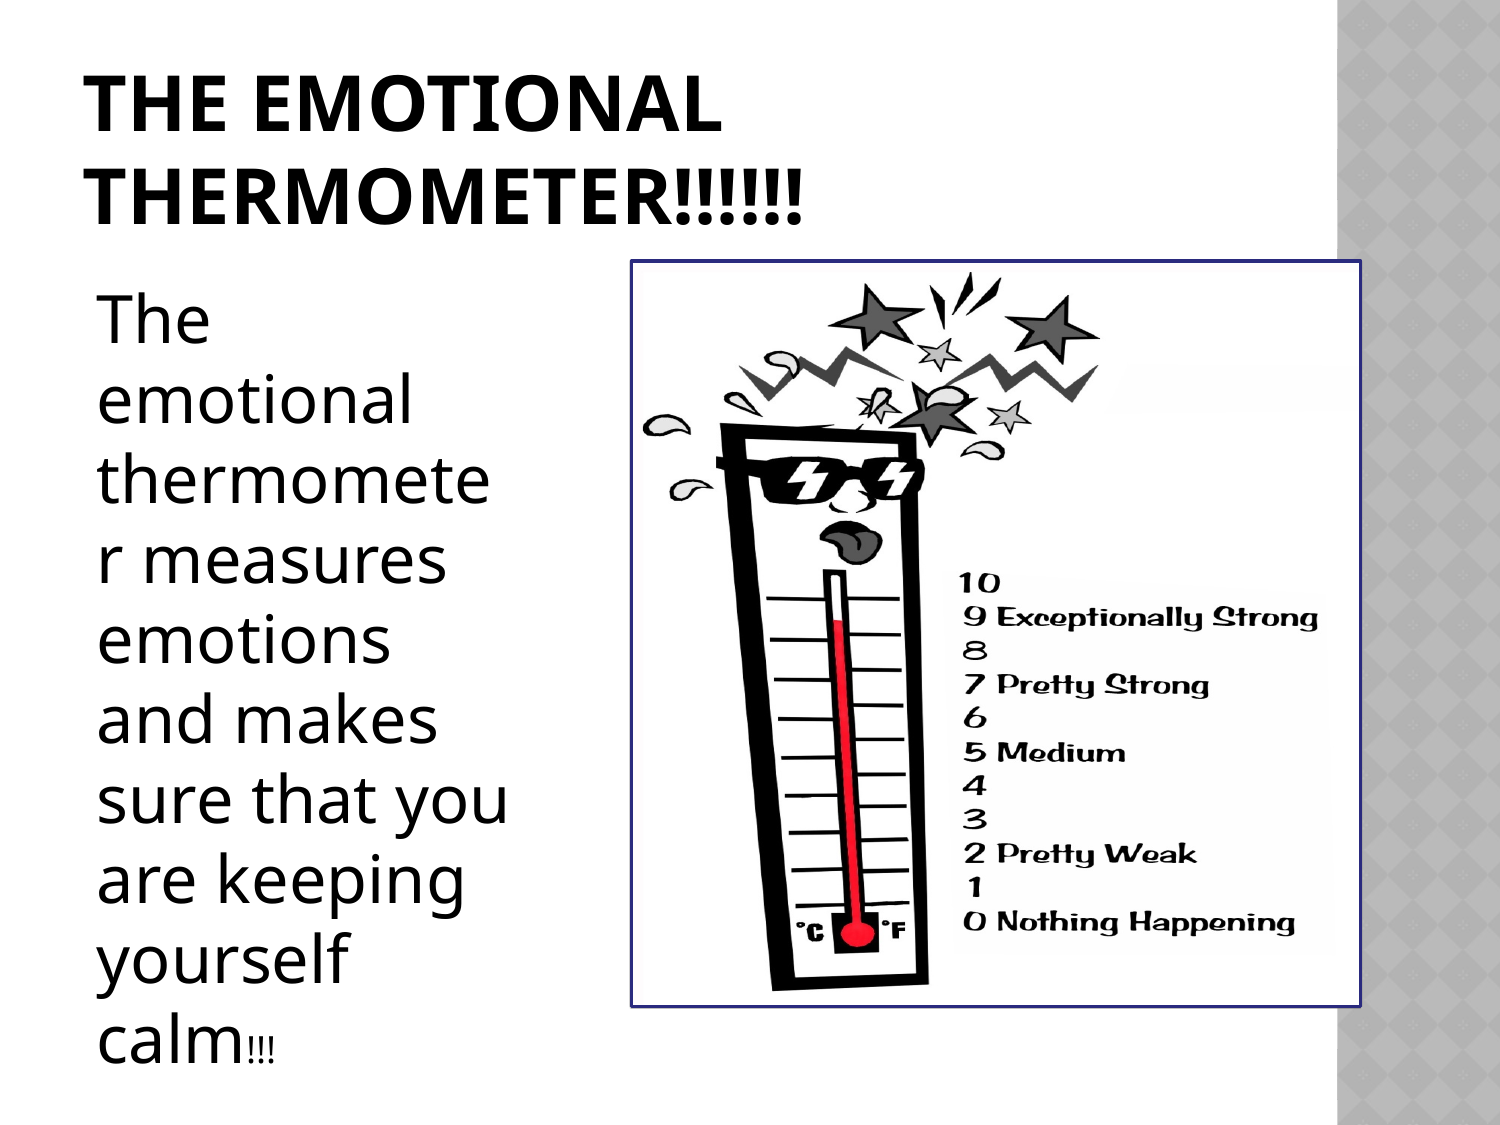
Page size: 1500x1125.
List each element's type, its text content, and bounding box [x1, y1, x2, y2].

title The emotional thermometer!!!!!! [75, 52, 1263, 240]
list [632, 261, 1360, 1006]
text_box The emotional thermometer measures emotions and makes sure that you are keeping yourself calm!!! [82, 269, 528, 1084]
